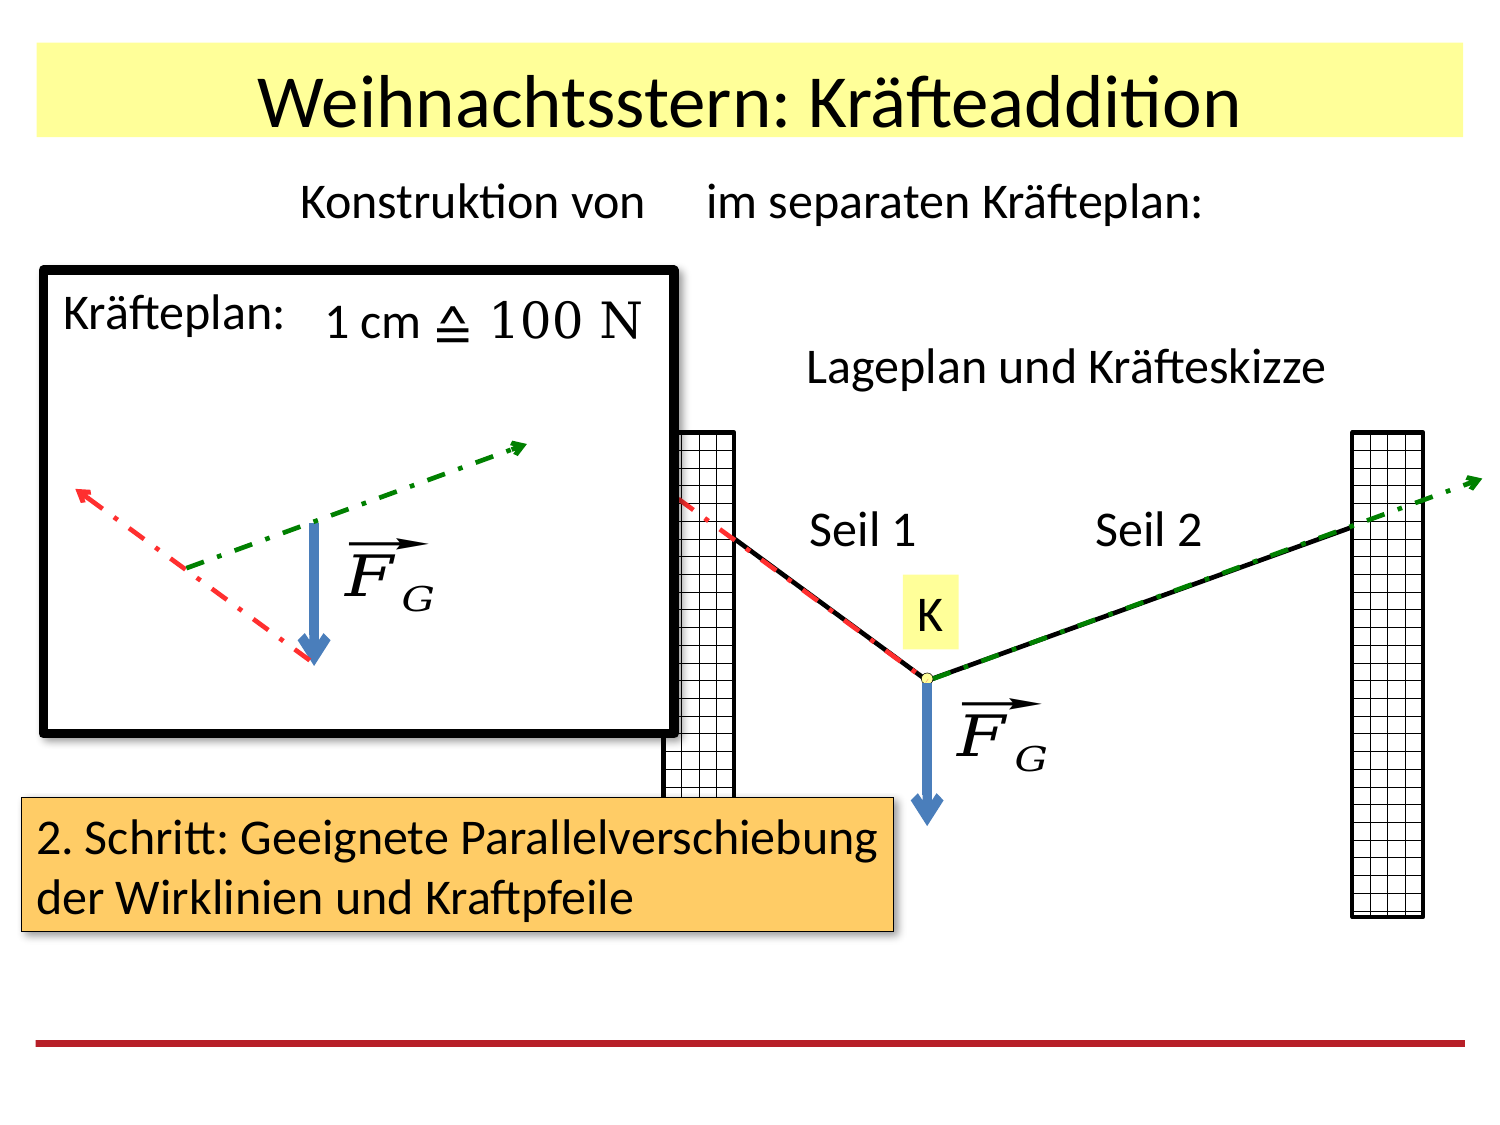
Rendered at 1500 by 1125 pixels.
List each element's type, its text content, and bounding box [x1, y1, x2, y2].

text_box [541, 398, 1483, 681]
text_box [661, 689, 736, 794]
title Weihnachtsstern: Kräfteaddition [75, 45, 1425, 233]
text_box Kräfteplan: [49, 272, 301, 348]
text_box [1350, 689, 1425, 919]
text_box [926, 689, 1050, 827]
text_box 2. Schritt: Geeignete Parallelverschiebung der Wirklinien und Kraftpfeile [21, 797, 894, 932]
text_box 1 cm ≙ 100 N [309, 280, 670, 356]
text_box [186, 443, 528, 569]
text_box [41, 268, 676, 736]
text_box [317, 577, 437, 667]
text_box Lageplan und Kräfteskizze [791, 326, 1342, 397]
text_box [74, 488, 315, 664]
